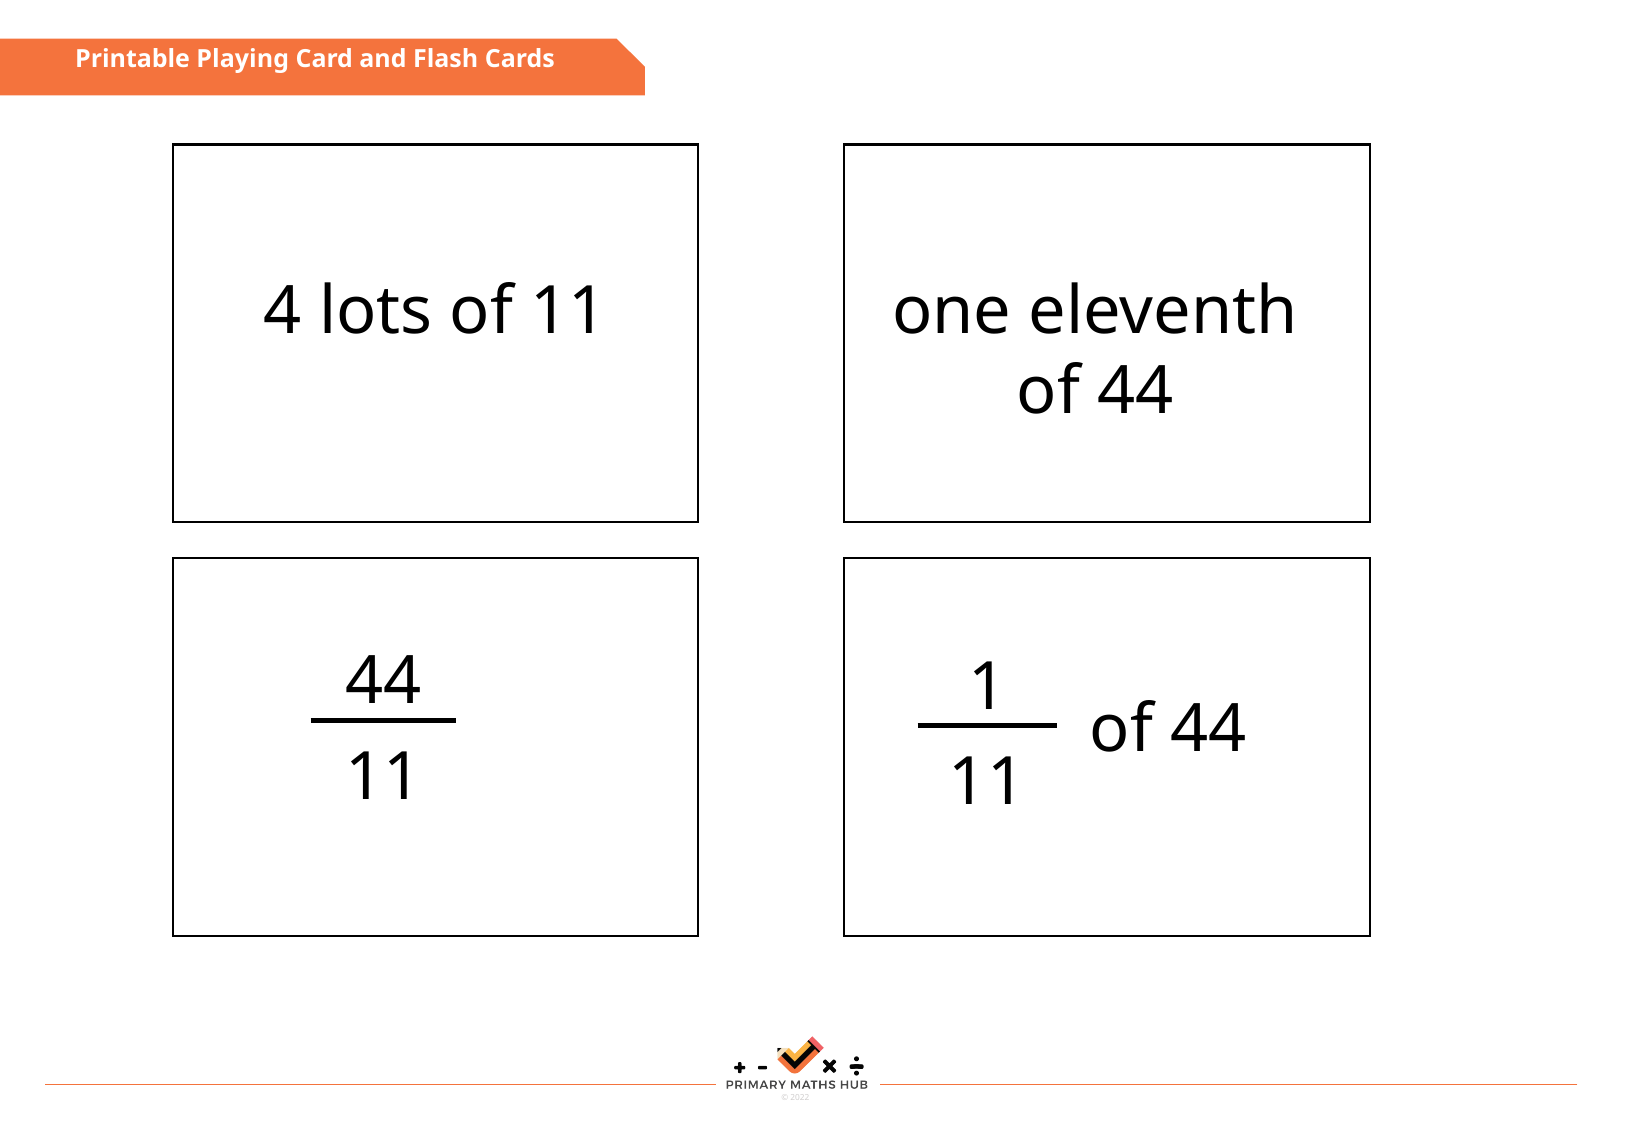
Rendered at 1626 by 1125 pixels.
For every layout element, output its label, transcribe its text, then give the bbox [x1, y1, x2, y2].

text_box 4 lots of 11 [172, 259, 699, 355]
text_box © 2022 [720, 1084, 870, 1110]
text_box [843, 143, 1371, 523]
text_box of 44 [1063, 677, 1274, 773]
table_cell 11 [918, 728, 1057, 821]
text_box [843, 557, 1371, 937]
table_cell 11 [311, 723, 456, 815]
text_box [172, 557, 699, 937]
table_header 1 [918, 631, 1057, 723]
text_box Printable Playing Card and Flash Cards [0, 37, 646, 97]
text_box one eleventh of 44 [858, 259, 1333, 435]
text_box [172, 143, 699, 259]
text_box [172, 355, 699, 523]
table_header 44 [311, 625, 456, 718]
picture [722, 1034, 872, 1094]
